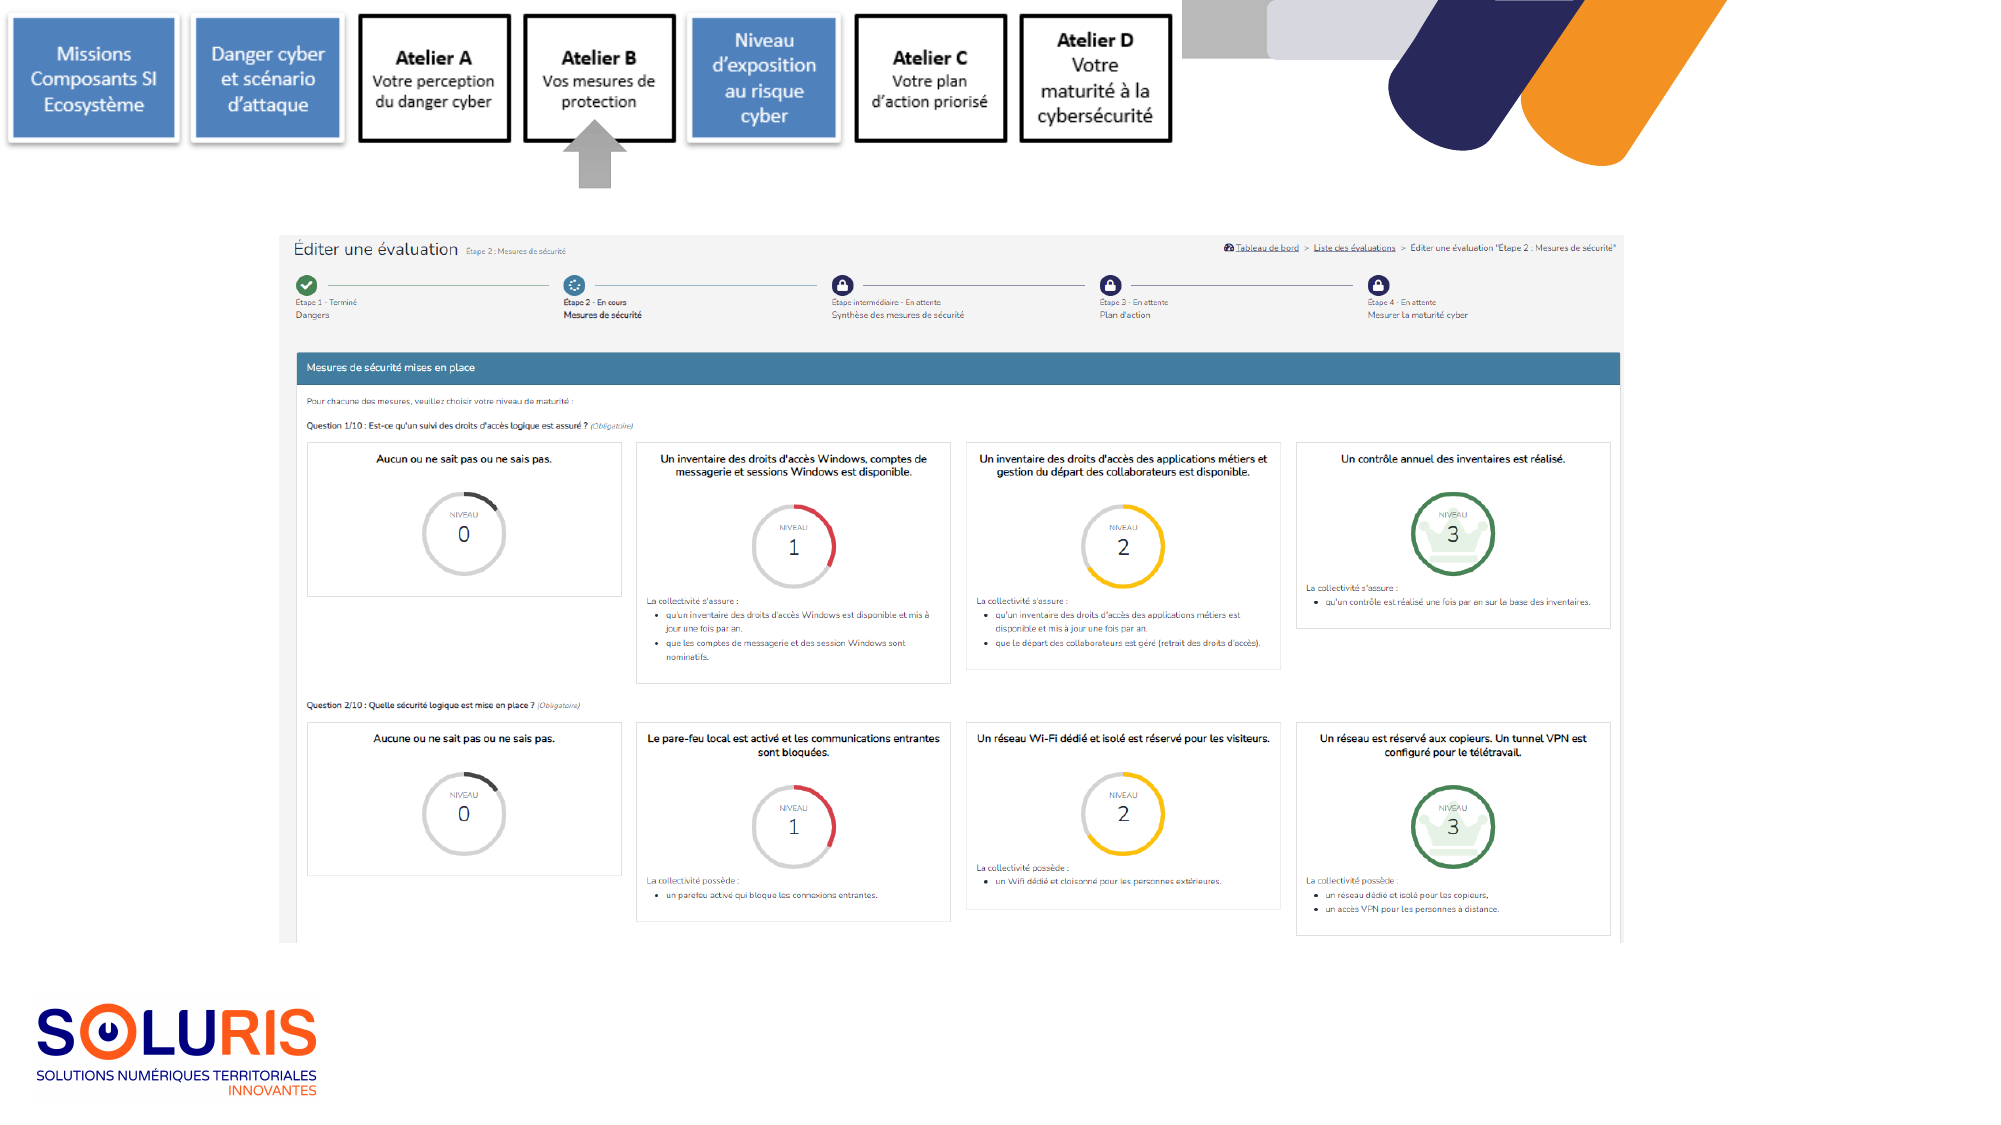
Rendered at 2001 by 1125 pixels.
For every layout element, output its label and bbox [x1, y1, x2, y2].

text_box [578, 154, 611, 189]
picture [0, 0, 1182, 154]
picture [279, 235, 1624, 943]
picture [30, 995, 322, 1105]
